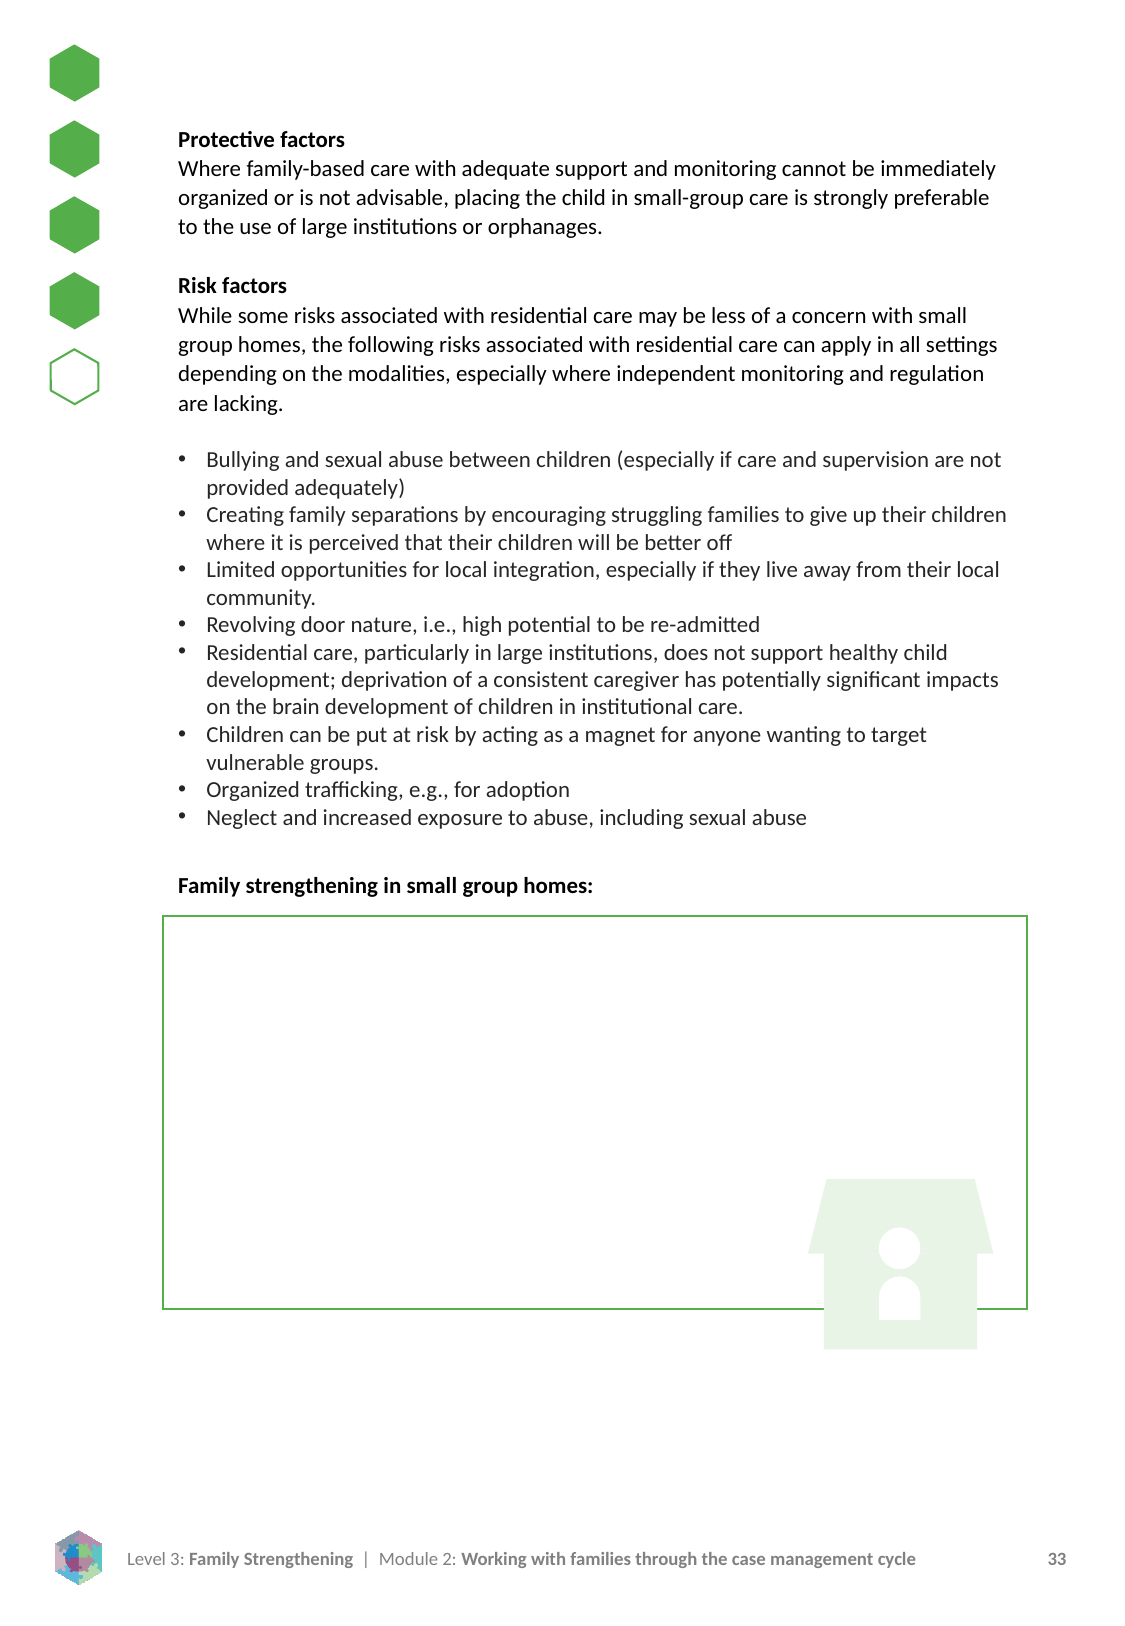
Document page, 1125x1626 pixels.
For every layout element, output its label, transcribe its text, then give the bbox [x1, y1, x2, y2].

text_box [49, 120, 100, 178]
text_box [49, 272, 100, 330]
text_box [807, 1179, 994, 1350]
text_box Family strengthening in small group homes: [163, 856, 828, 912]
picture [55, 1530, 102, 1585]
text_box [162, 915, 1028, 1310]
text_box [49, 348, 100, 406]
text_box [49, 44, 100, 102]
text_box [49, 196, 100, 254]
text_box Protective factors Where family-based care with adequate support and monitoring cannot be immediately organized or is not advisable, placing the child in small-group care is strongly preferable to the use of large institutions or orphanages. Risk factors While some risks associated with residential care may be less of a concern with small group homes, the following risks associated with residential care can apply in all settings depending on the modalities, especially where independent monitoring and regulation are lacking. Bullying and sexual abuse between children (especially if care and supervision are not provided adequately) Creating family separations by encouraging struggling families to give up their children where it is perceived that their children will be better off Limited opportunities for local integration, especially if they live away from their local community. Revolving door nature, i.e., high potential to be re-admitted Residential care, particularly in large institutions, does not support healthy child development; deprivation of a consistent caregiver has potentially significant impacts on the brain development of children in institutional care. Children can be put at risk by acting as a magnet for anyone wanting to target vulnerable groups. Organized trafficking, e.g., for adoption Neglect and increased exposure to abuse, including sexual abuse [163, 114, 1027, 837]
